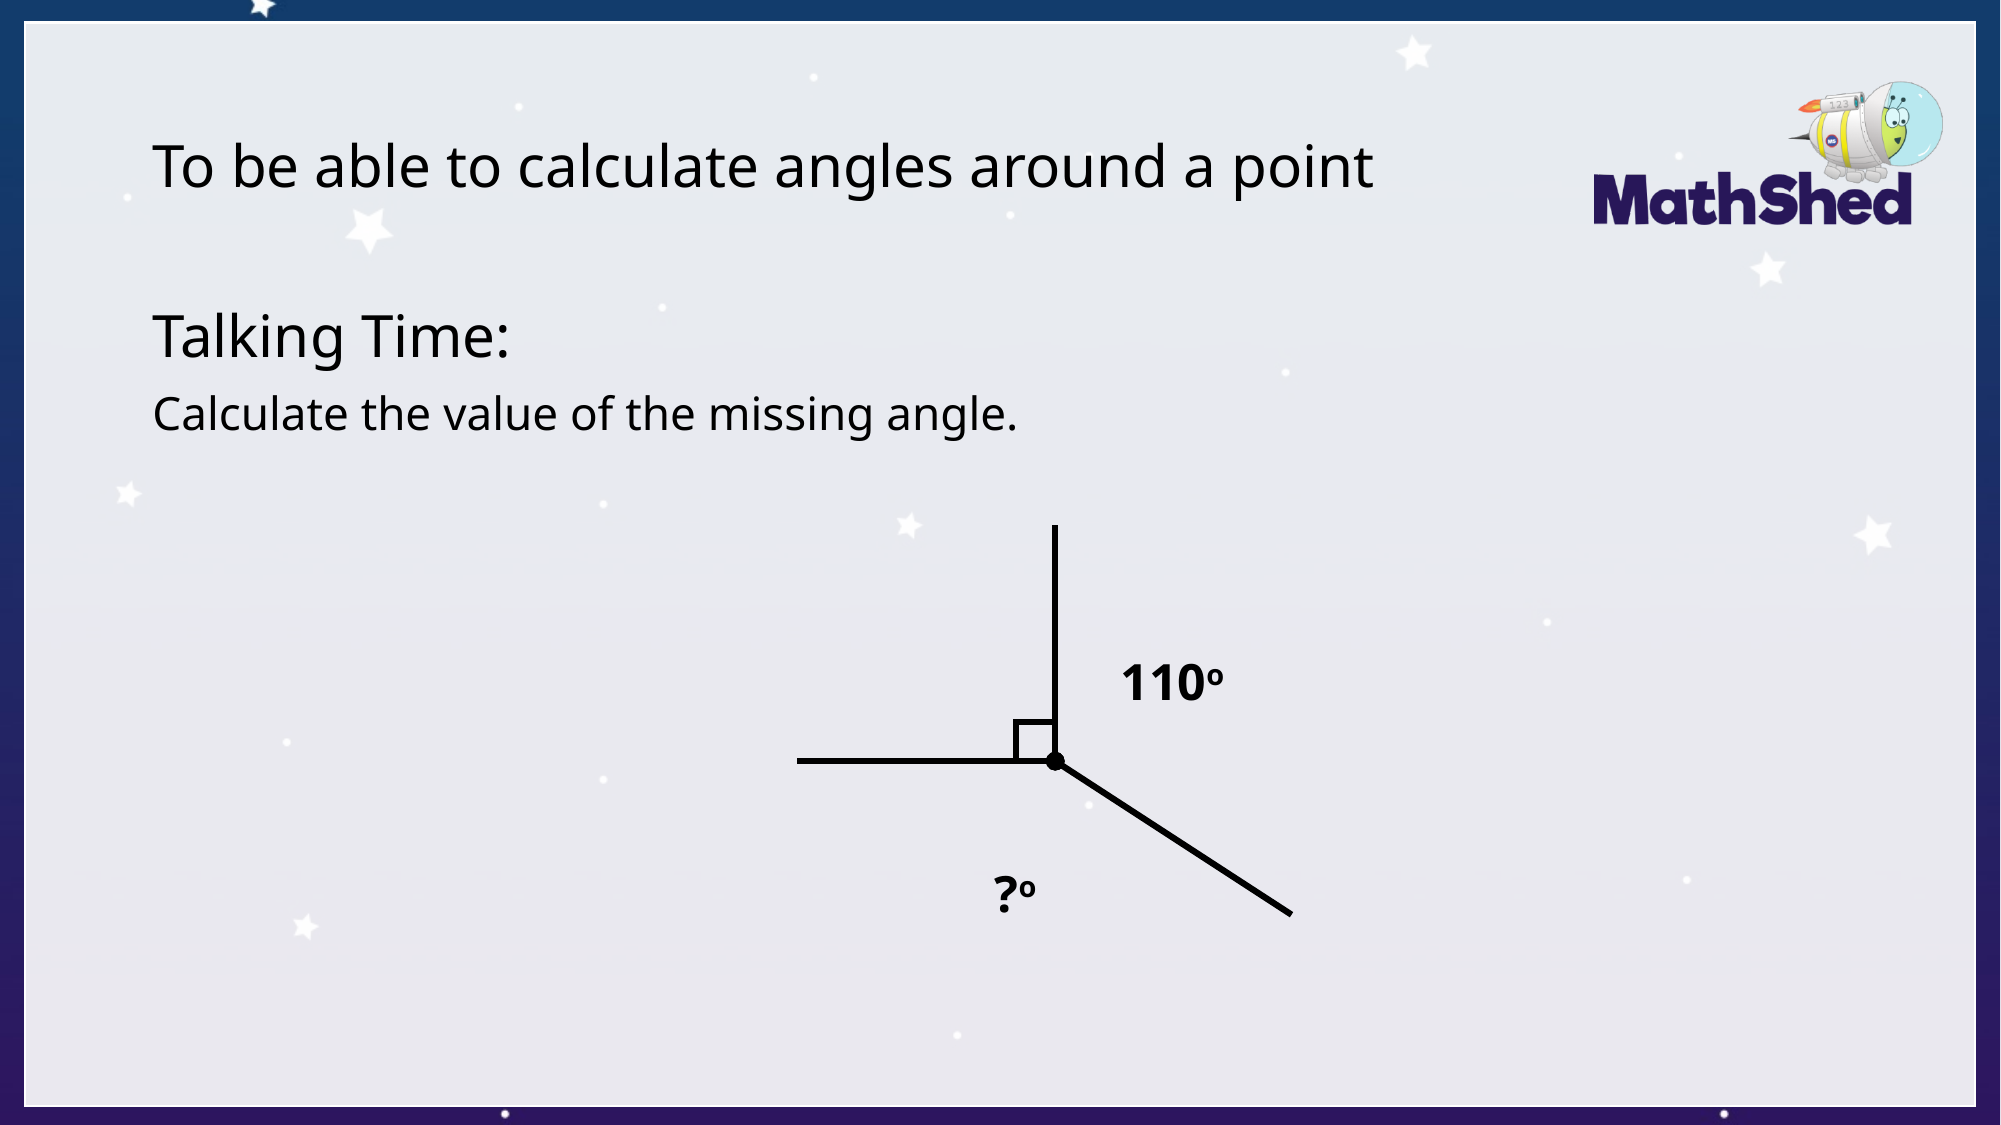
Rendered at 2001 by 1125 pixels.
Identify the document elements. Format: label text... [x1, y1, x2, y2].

list Talking Time: Calculate the value of the missing angle. [137, 299, 1863, 1014]
text_box [1015, 721, 1055, 761]
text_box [1055, 761, 1292, 915]
text_box ?o [979, 854, 1052, 930]
text_box 110o [1106, 642, 1240, 718]
title To be able to calculate angles around a point [137, 59, 1578, 278]
picture [0, 0, 2001, 1125]
